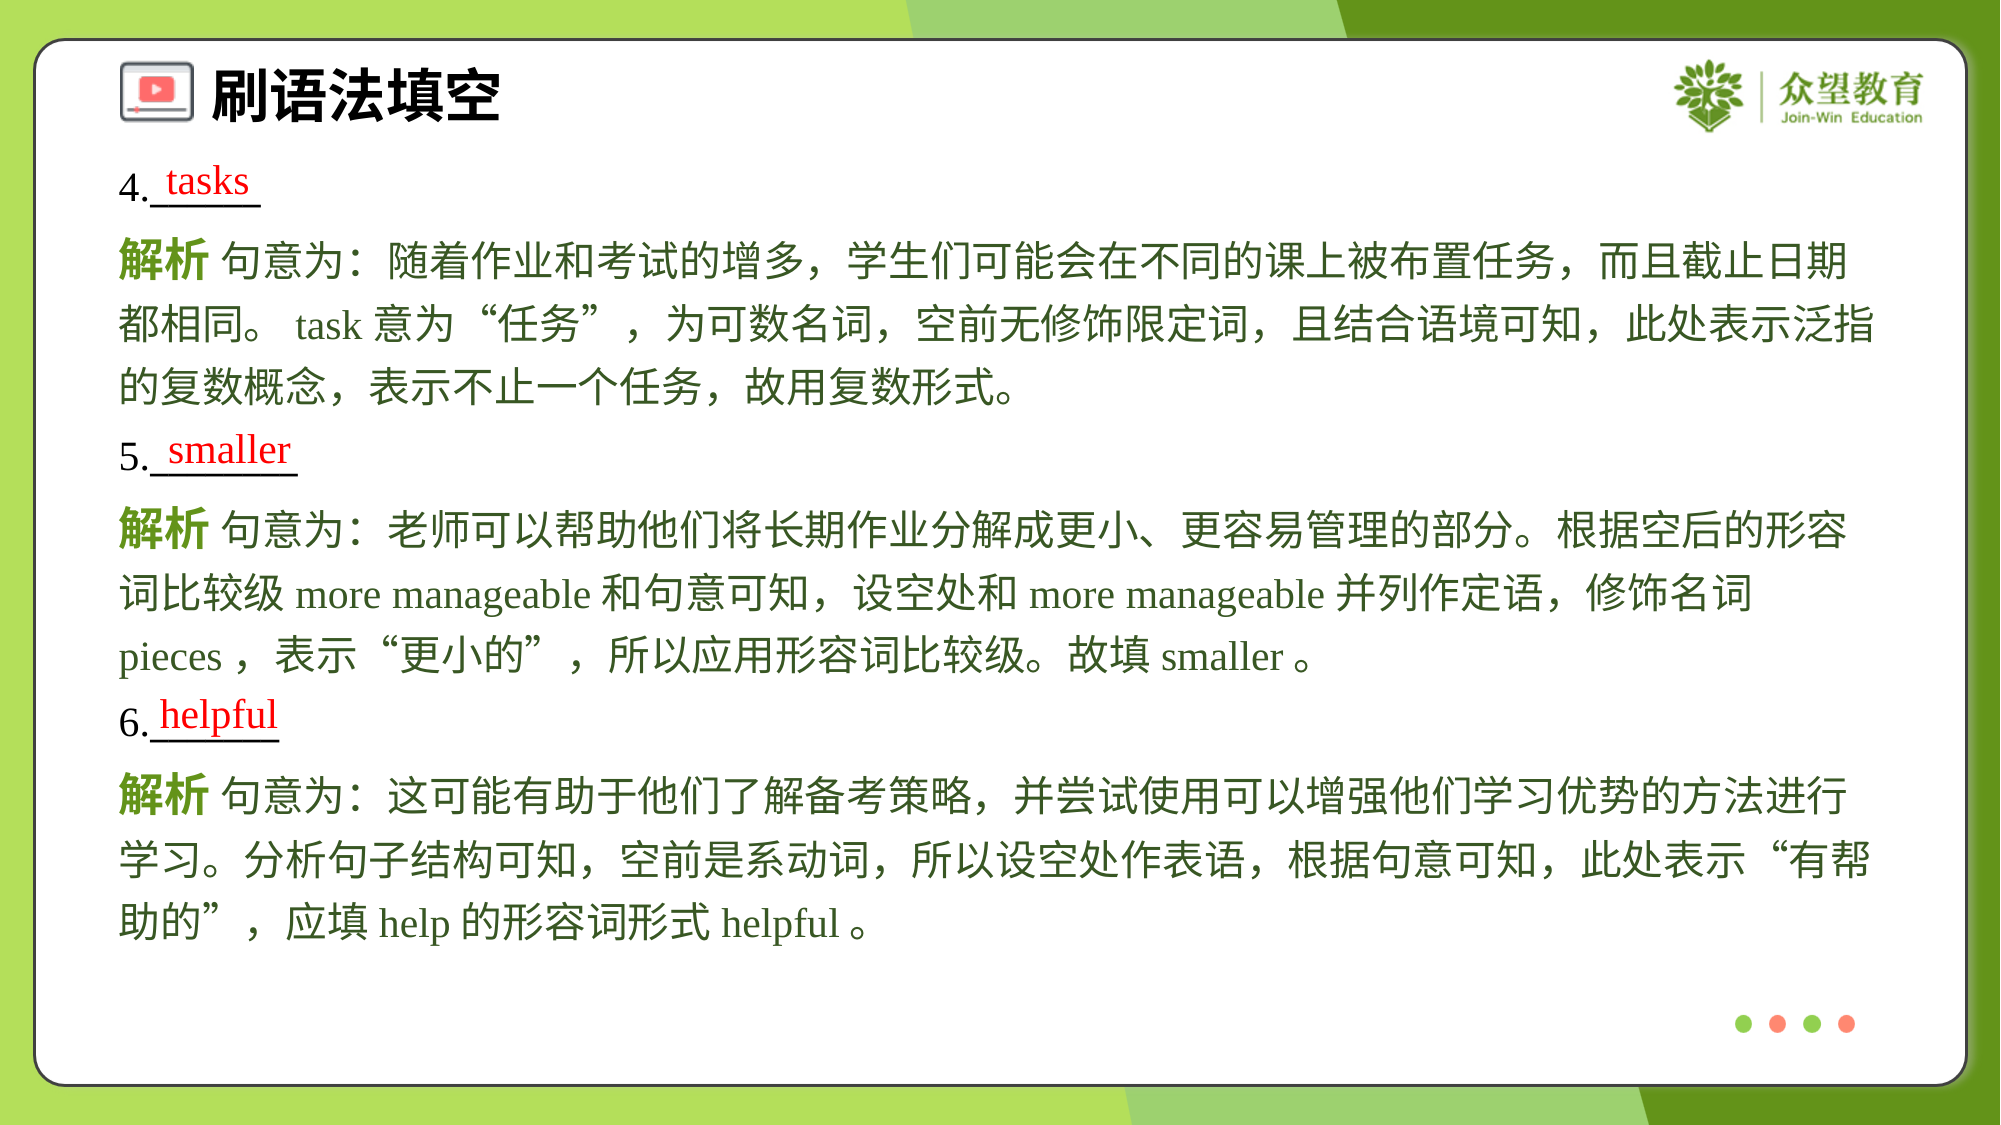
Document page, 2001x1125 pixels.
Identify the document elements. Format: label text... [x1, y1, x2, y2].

text_box 6._______ [118, 682, 1883, 745]
text_box tasks [151, 140, 265, 204]
text_box 5.________ [118, 415, 1883, 479]
text_box 解析 句意为：随着作业和考试的增多，学生们可能会在不同的课上被布置任务，而且截止日期都相同。task意为“任务”，为可数名词，空前无修饰限定词，且结合语境可知，此处表示泛指的复数概念，表示不止一个任务，故用复数形式。 [118, 216, 1883, 411]
picture [0, 0, 2000, 1125]
text_box smaller [153, 409, 306, 472]
text_box 4.______ [118, 146, 1883, 210]
text_box helpful [145, 674, 293, 737]
text_box 解析 句意为：这可能有助于他们了解备考策略，并尝试使用可以增强他们学习优势的方法进行学习。分析句子结构可知，空前是系动词，所以设空处作表语，根据句意可知，此处表示“有帮助的”，应填help的形容词形式helpful。 [118, 752, 1883, 946]
text_box 解析 句意为：老师可以帮助他们将长期作业分解成更小、更容易管理的部分。根据空后的形容词比较级more manageable和句意可知，设空处和more manageable并列作定语，修饰名词pieces，表示“更小的”，所以应用形容词比较级。故填smaller。 [118, 485, 1883, 680]
